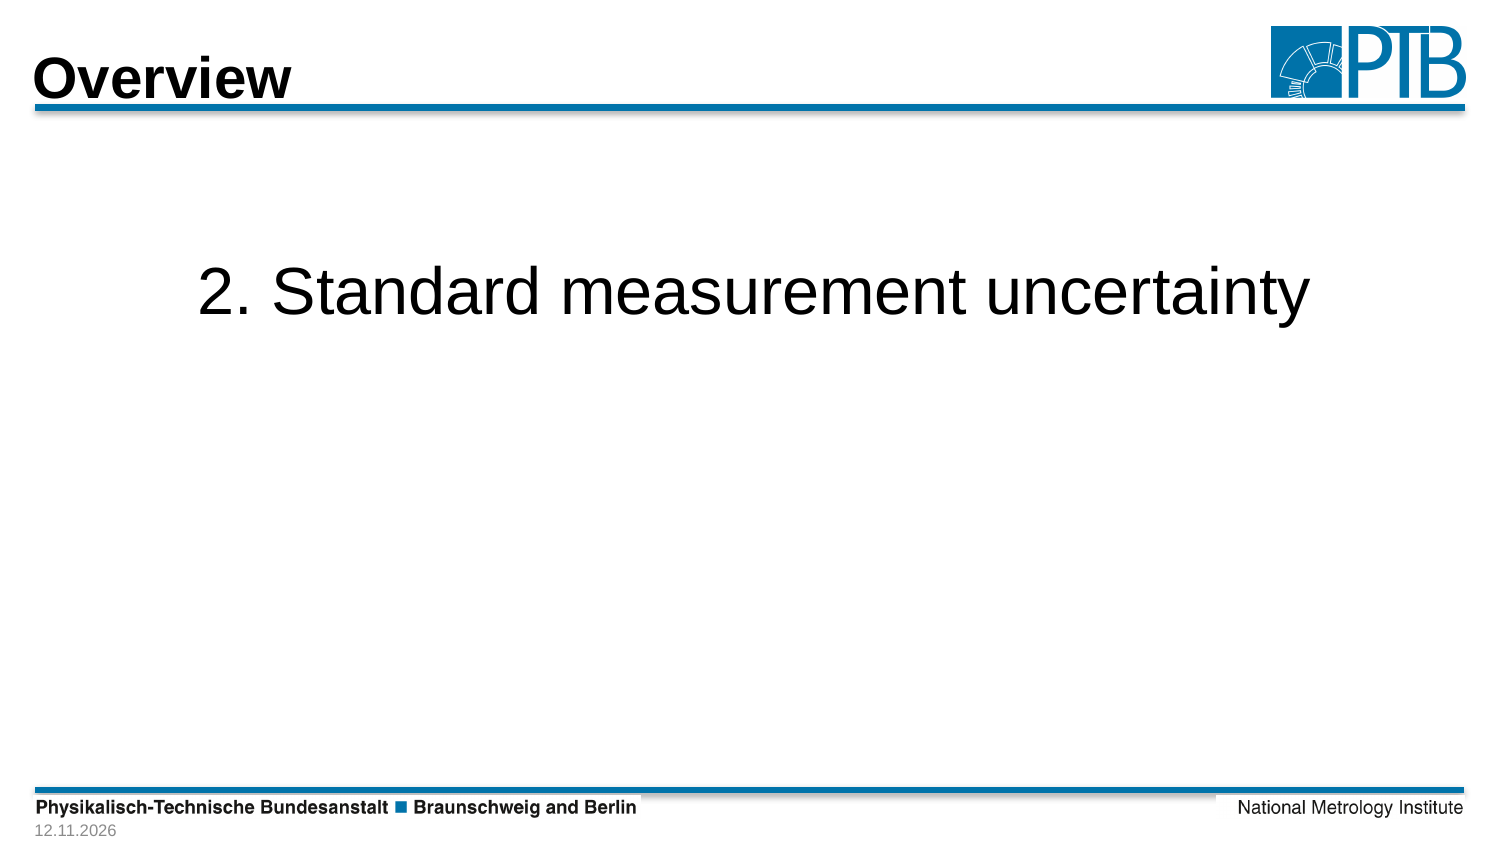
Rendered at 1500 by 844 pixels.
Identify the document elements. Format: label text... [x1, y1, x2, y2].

list 2. Standard measurement uncertainty [183, 239, 1388, 422]
picture [33, 795, 641, 815]
picture [1216, 795, 1465, 819]
picture [1459, 80, 1467, 98]
picture [1459, 26, 1467, 75]
title Overview [17, 26, 1459, 123]
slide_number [19, 815, 669, 844]
